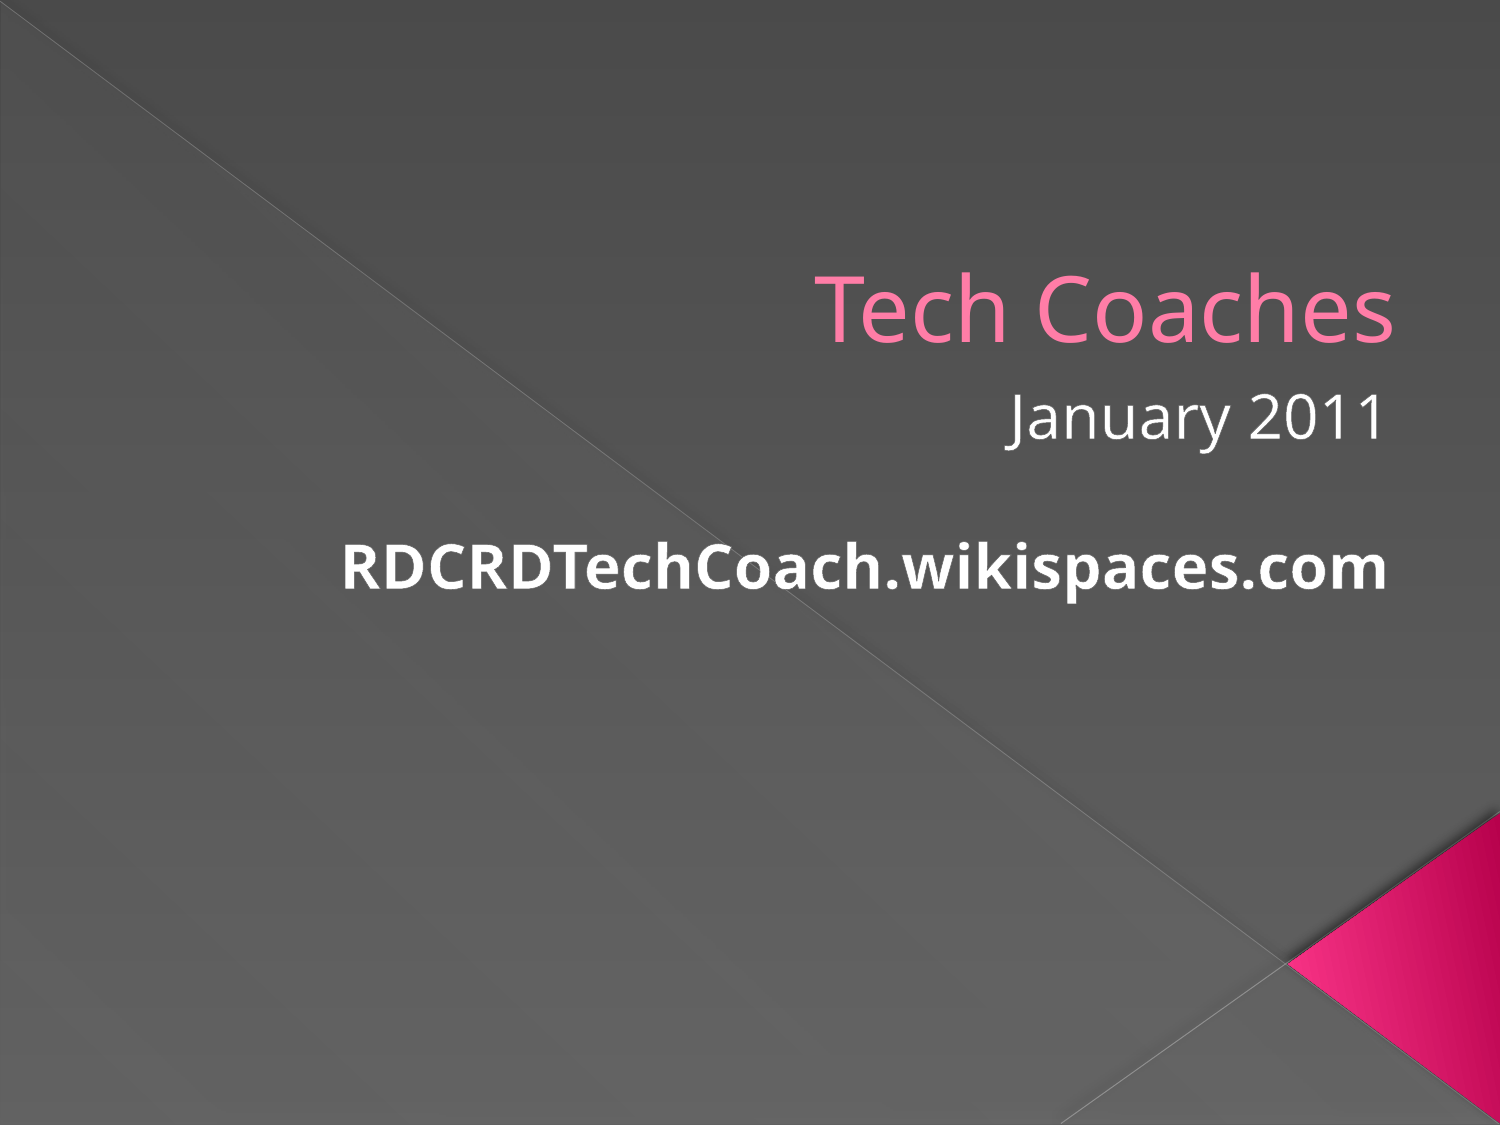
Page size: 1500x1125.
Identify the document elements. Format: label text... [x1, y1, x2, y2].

title Tech Coaches [88, 127, 1412, 369]
subtitle January 2011 RDCRDTechCoach.wikispaces.com [88, 369, 1412, 657]
